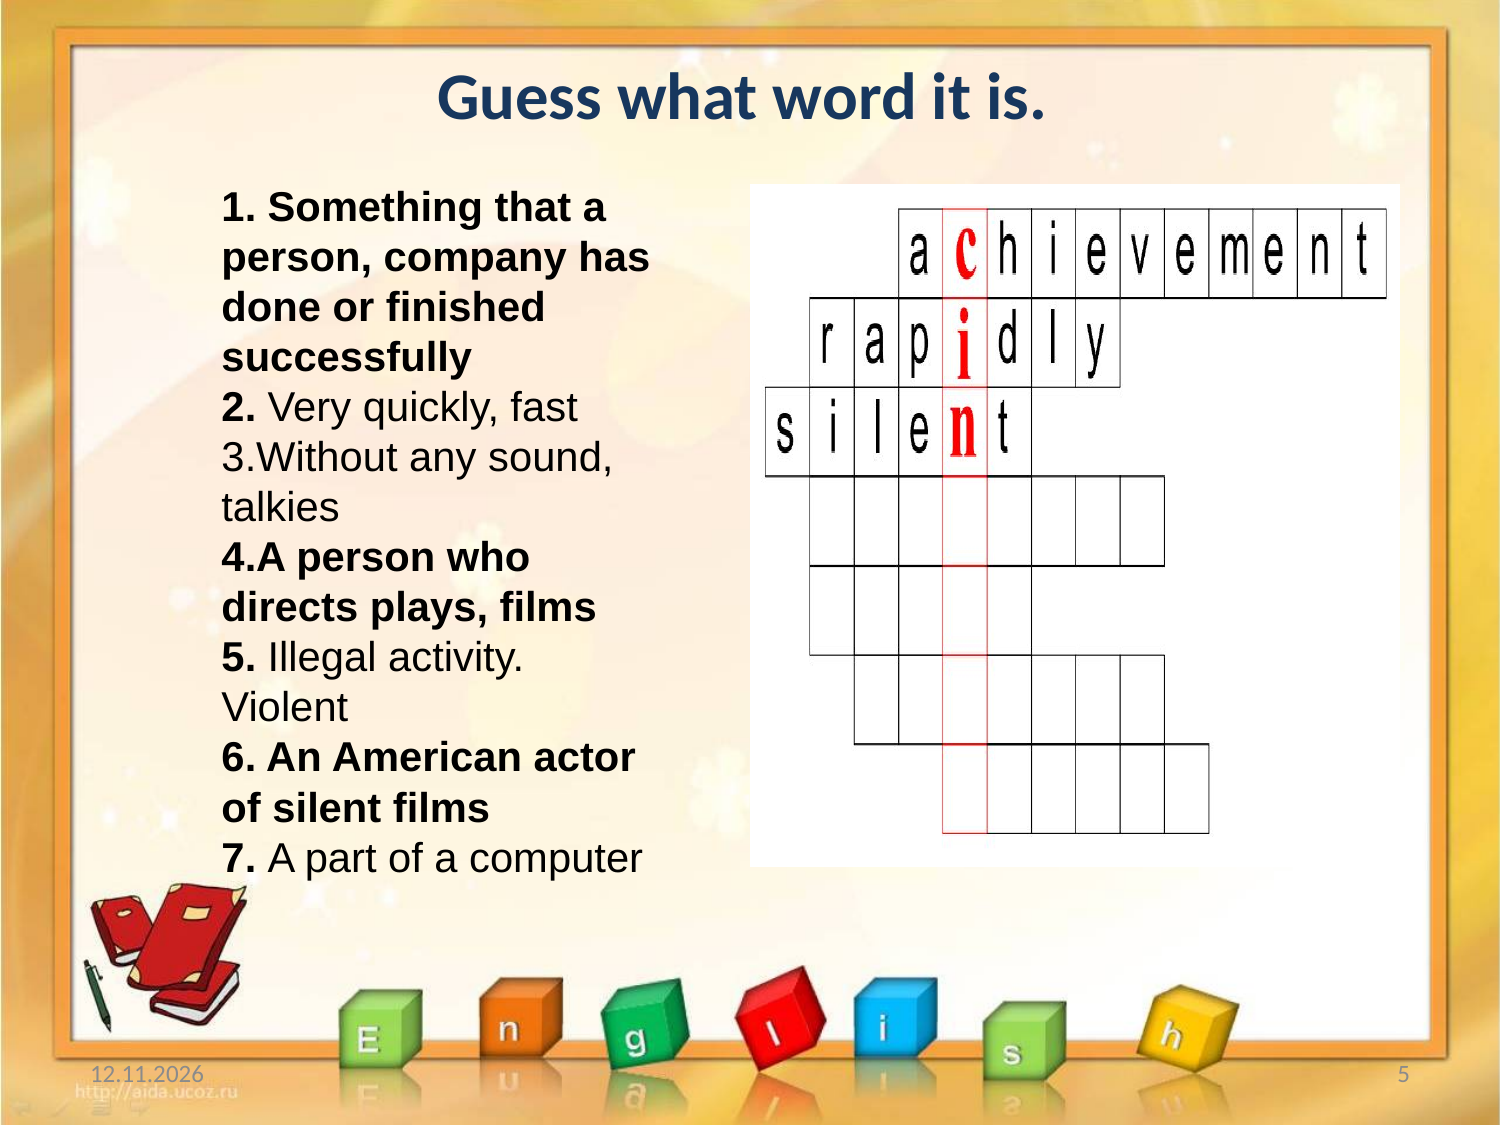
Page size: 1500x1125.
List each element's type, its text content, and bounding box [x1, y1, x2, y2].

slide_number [75, 1042, 425, 1103]
picture [0, 0, 1500, 1125]
slide_number 5 [1074, 1042, 1425, 1103]
text_box 1. Something that a person, company has done or finished successfully 2. Very quickly, fast 3.Without any sound, talkies 4.A person who directs plays, films 5. Illegal activity. Violent 6. An American actor of silent films 7. A part of a computer [206, 172, 668, 918]
list Guess what word it is. [74, 44, 1426, 1006]
